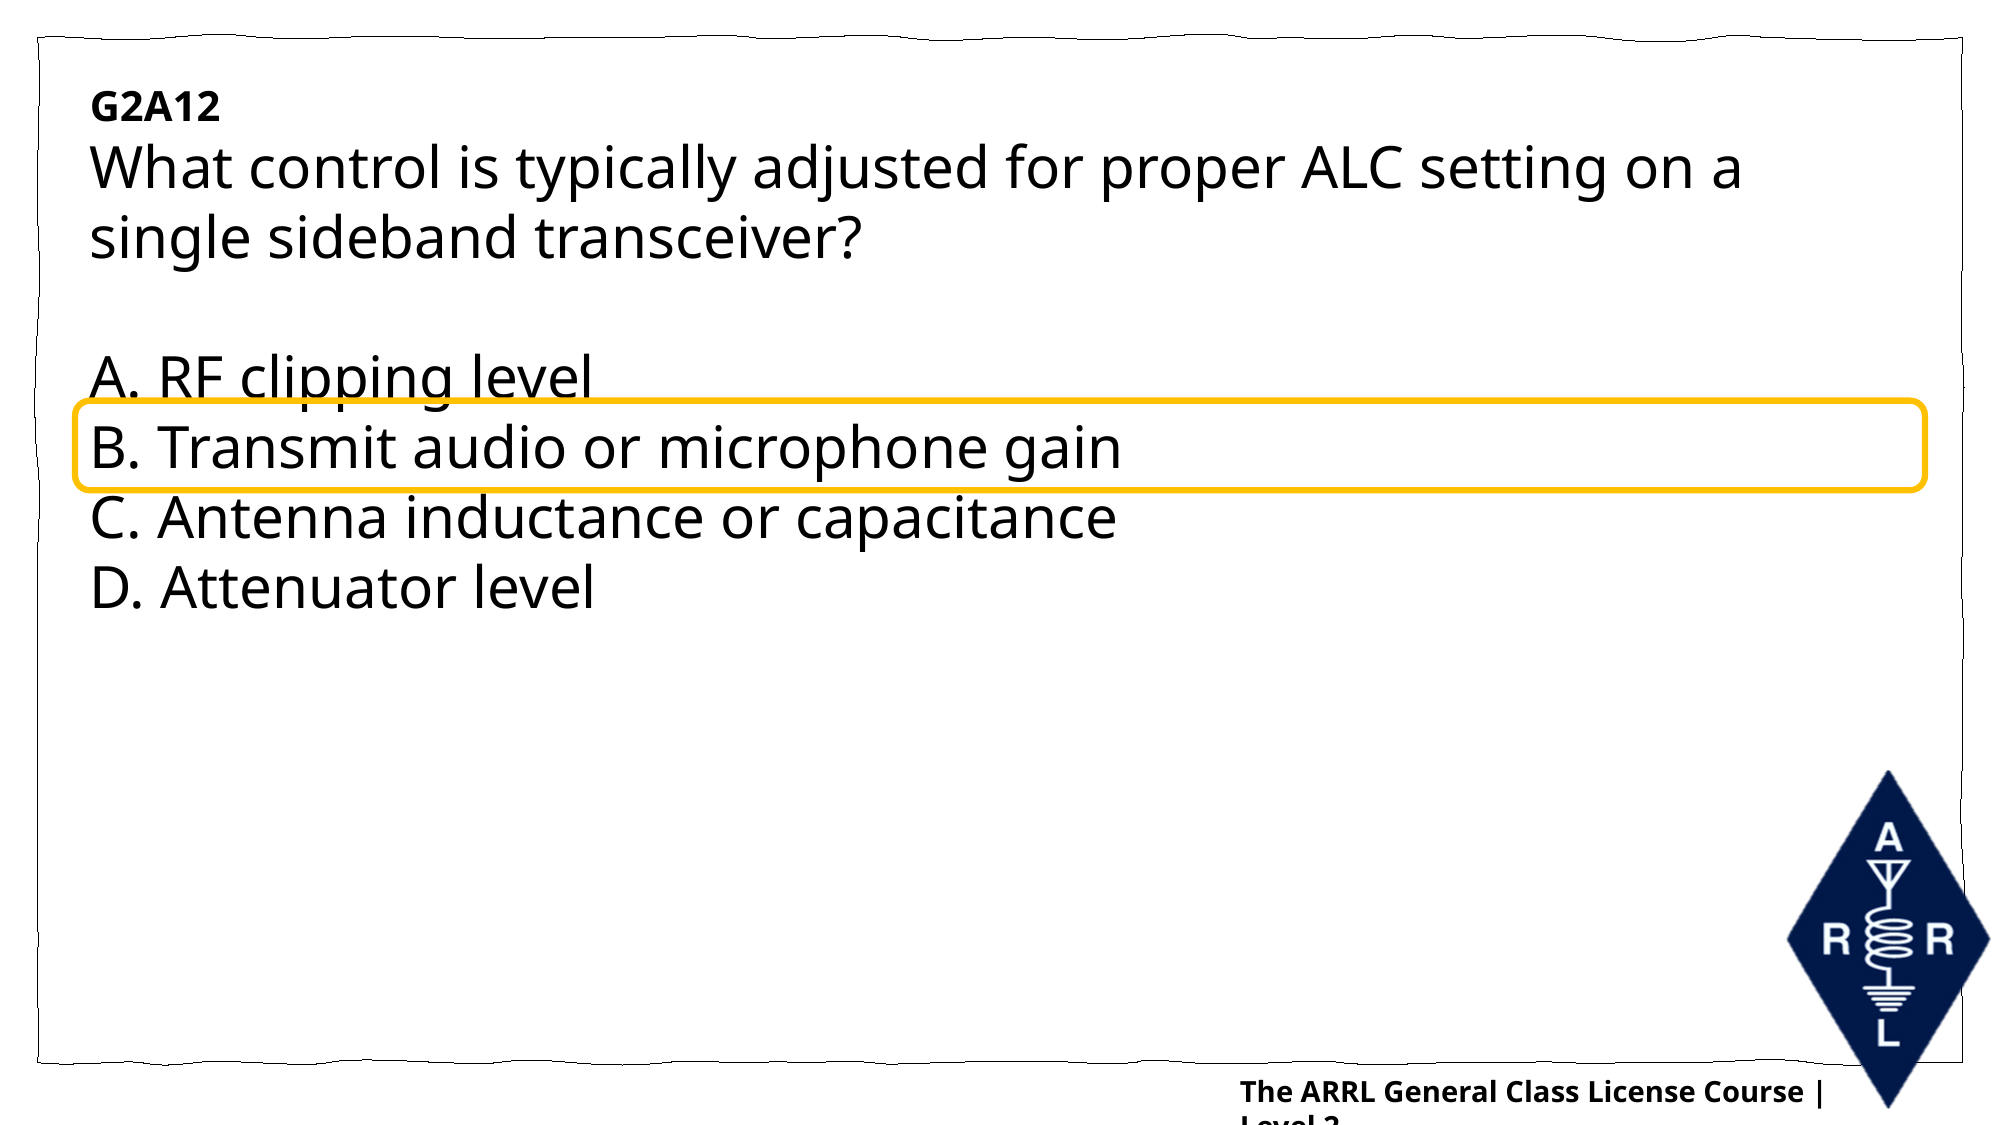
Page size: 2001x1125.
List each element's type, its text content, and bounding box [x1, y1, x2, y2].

text_box G2A12 What control is typically adjusted for proper ALC setting on a single sideband transceiver? A. RF clipping level B. Transmit audio or microphone gain C. Antenna inductance or capacitance D. Attenuator level [75, 484, 1850, 628]
picture [1773, 752, 1999, 1125]
text_box [73, 399, 1927, 492]
text_box G2A12 What control is typically adjusted for proper ALC setting on a single sideband transceiver? A. RF clipping level B. Transmit audio or microphone gain C. Antenna inductance or capacitance D. Attenuator level [75, 72, 1850, 407]
